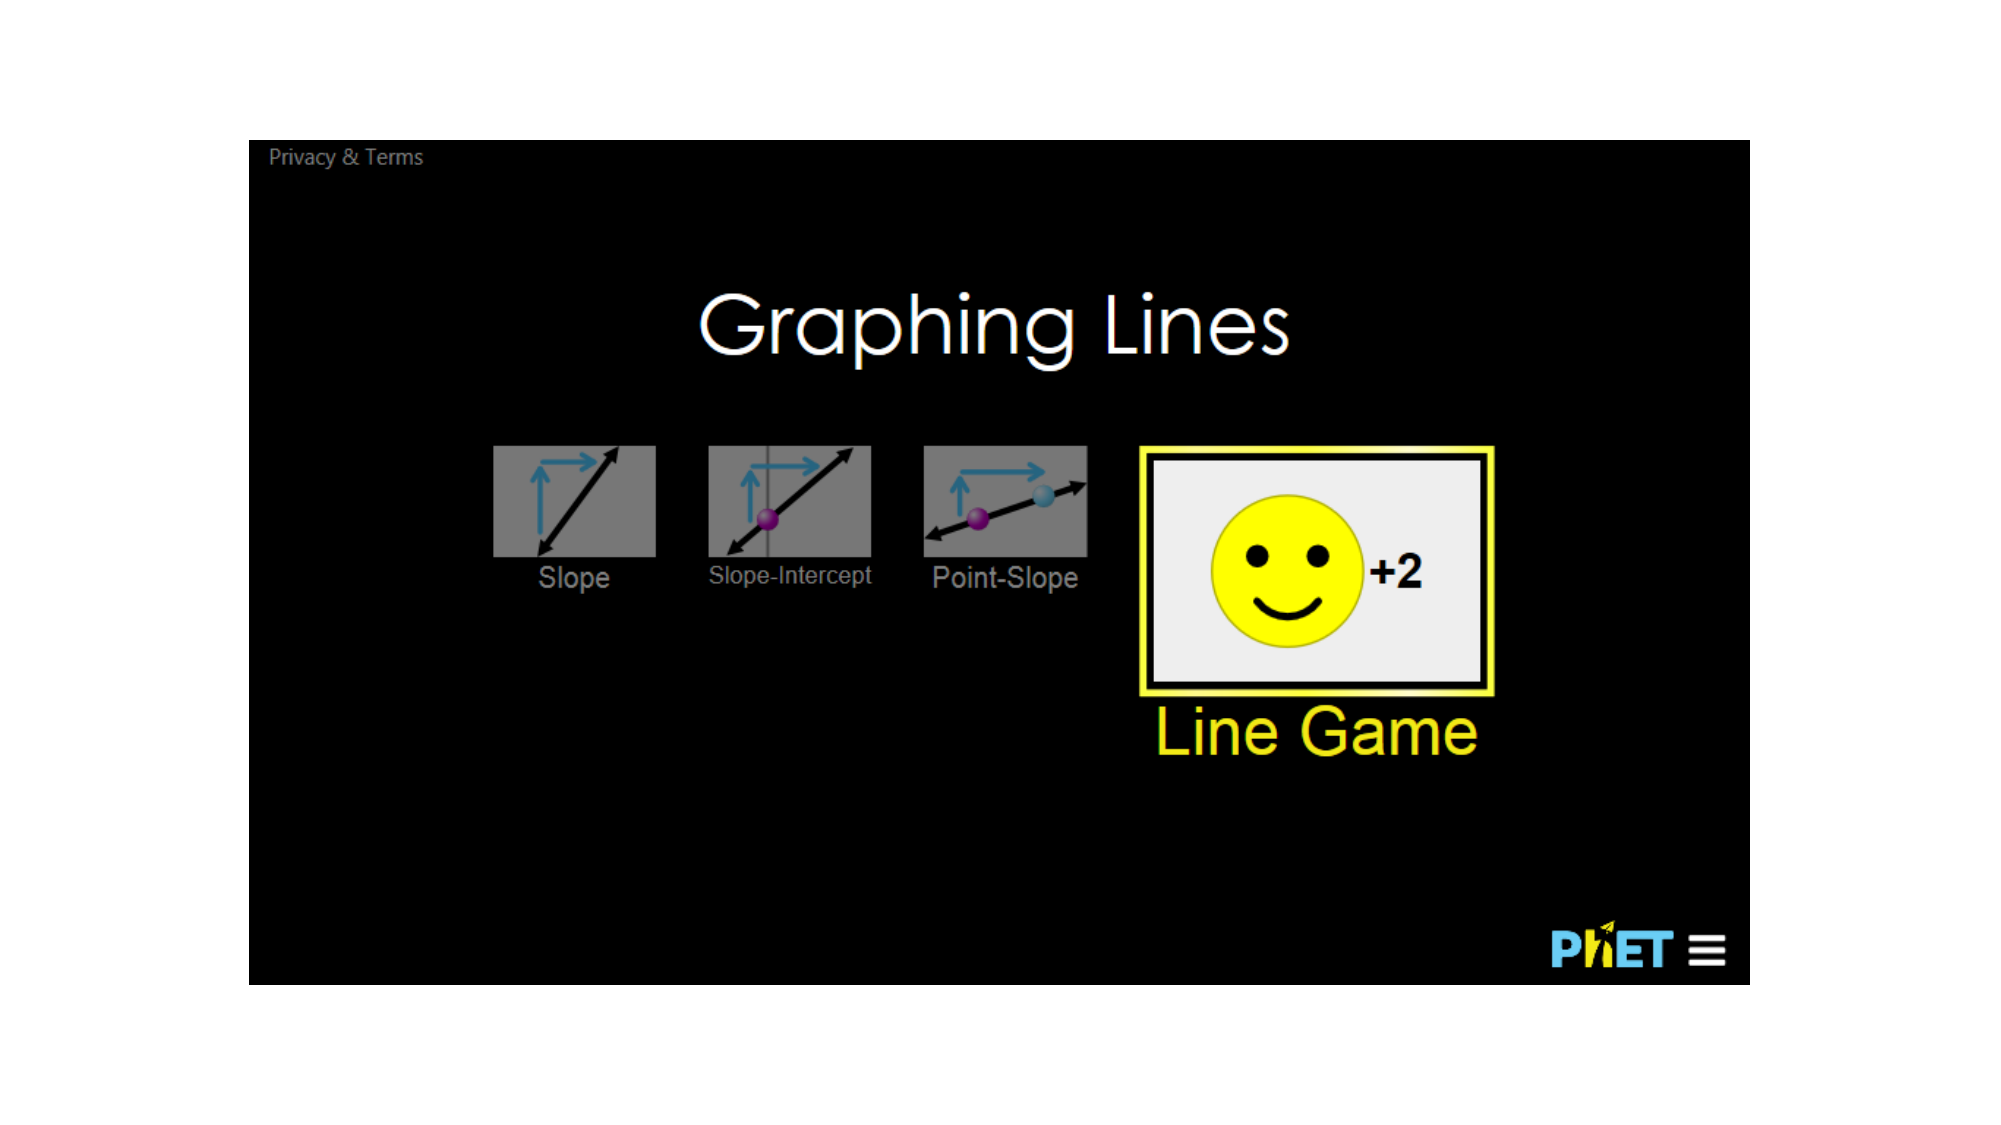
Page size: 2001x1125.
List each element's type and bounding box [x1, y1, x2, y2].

picture [249, 140, 1750, 985]
